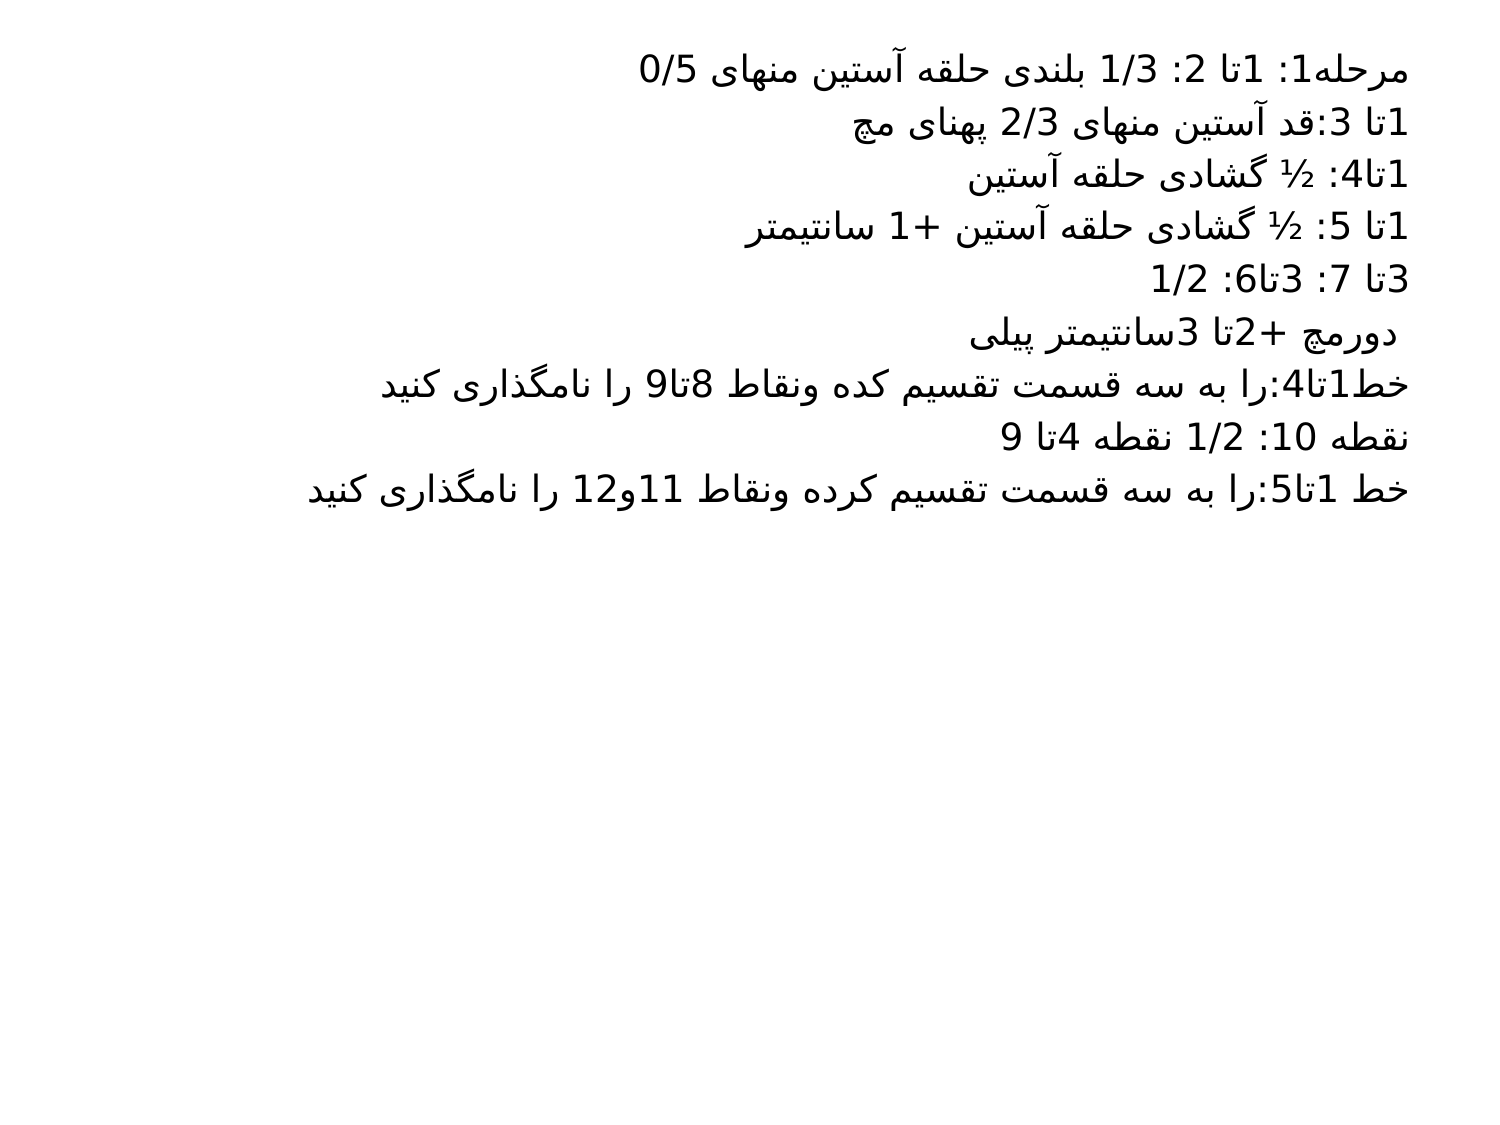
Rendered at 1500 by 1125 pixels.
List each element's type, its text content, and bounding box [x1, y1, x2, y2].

list مرحله1: 1تا 2: 1/3 بلندی حلقه آستین منهای 0/5 1تا 3:قد آستین منهای 2/3 پهنای مچ 1تا4: ½ گشادی حلقه آستین 1تا 5: ½ گشادی حلقه آستین +1 سانتیمتر 3تا 7: 3تا6: 1/2 دورمچ +2تا 3سانتیمتر پیلی خط1تا4:را به سه قسمت تقسیم کده ونقاط 8تا9 را نامگذاری کنید نقطه 10: 1/2 نقطه 4تا 9 خط 1تا5:را به سه قسمت تقسیم کرده ونقاط 11و12 را نامگذاری کنید [75, 37, 1425, 1075]
